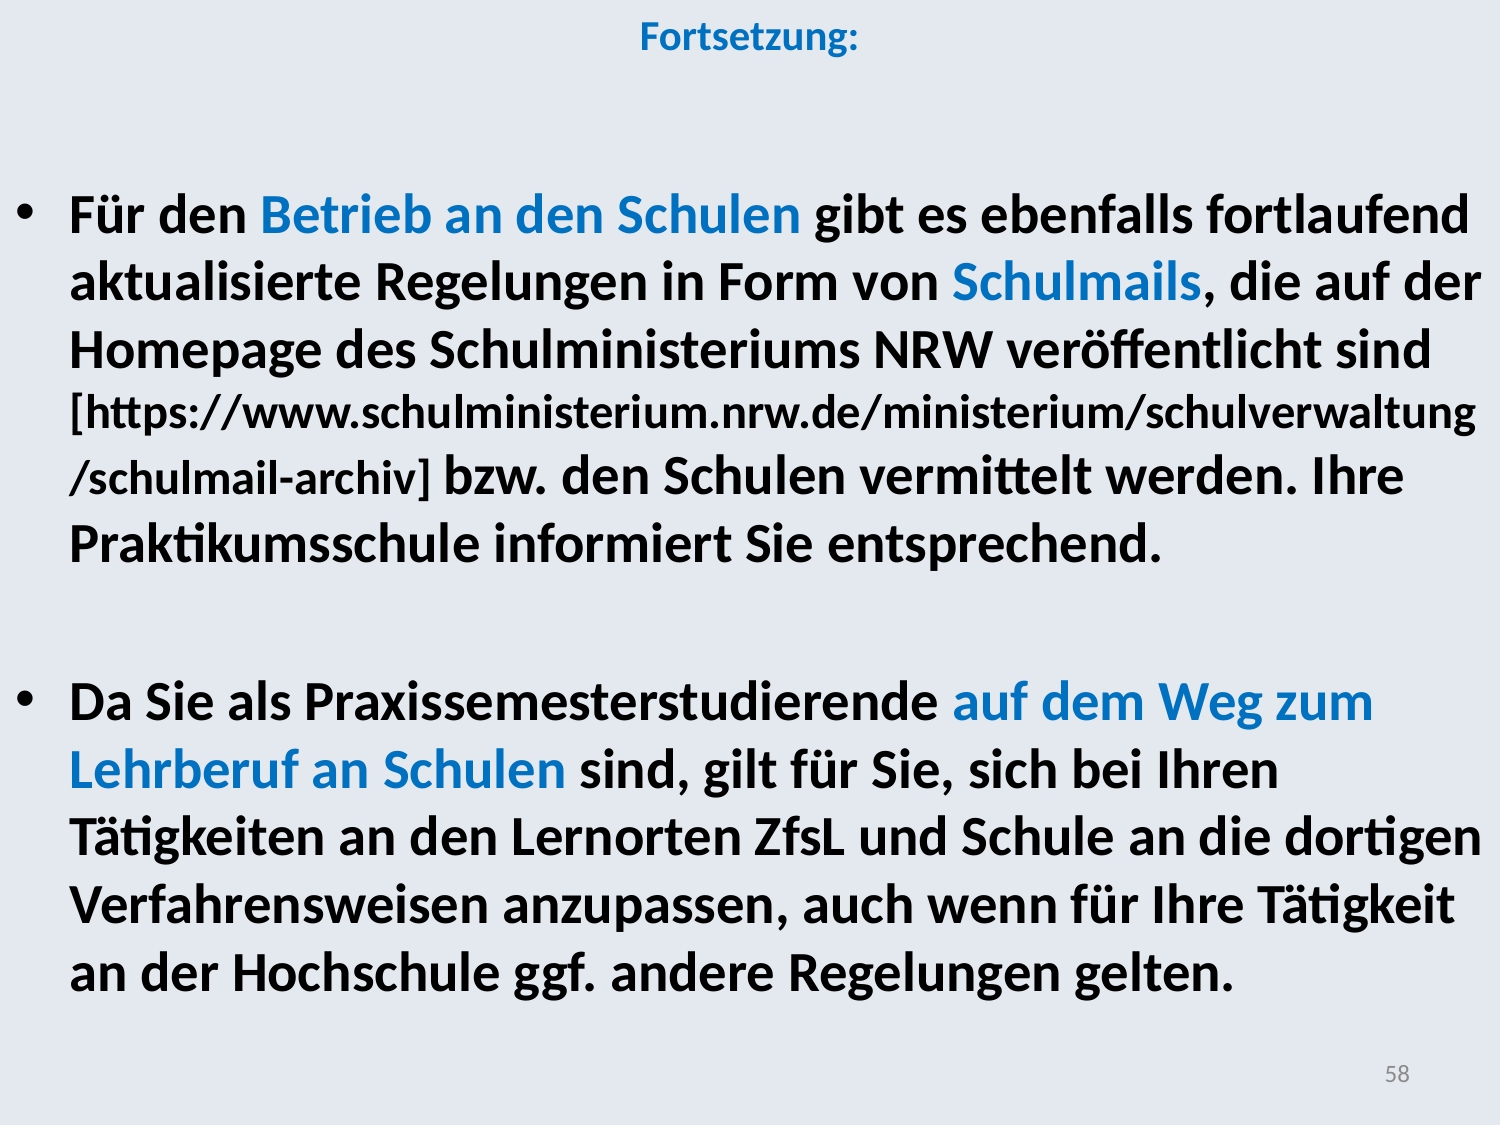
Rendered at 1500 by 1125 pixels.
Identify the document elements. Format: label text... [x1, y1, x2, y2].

list Für den Betrieb an den Schulen gibt es ebenfalls fortlaufend aktualisierte Regelungen in Form von Schulmails, die auf der Homepage des Schulministeriums NRW veröffentlicht sind [https://www.schulministerium.nrw.de/ministerium/schulverwaltung/schulmail-archiv] bzw. den Schulen vermittelt werden. Ihre Praktikumsschule informiert Sie entsprechend. Da Sie als Praxissemesterstudierende auf dem Weg zum Lehrberuf an Schulen sind, gilt für Sie, sich bei Ihren Tätigkeiten an den Lernorten ZfsL und Schule an die dortigen Verfahrensweisen anzupassen, auch wenn für Ihre Tätigkeit an der Hochschule ggf. andere Regelungen gelten. [0, 90, 1500, 1125]
title Fortsetzung: [0, 0, 1500, 67]
slide_number 58 [1074, 1042, 1425, 1103]
